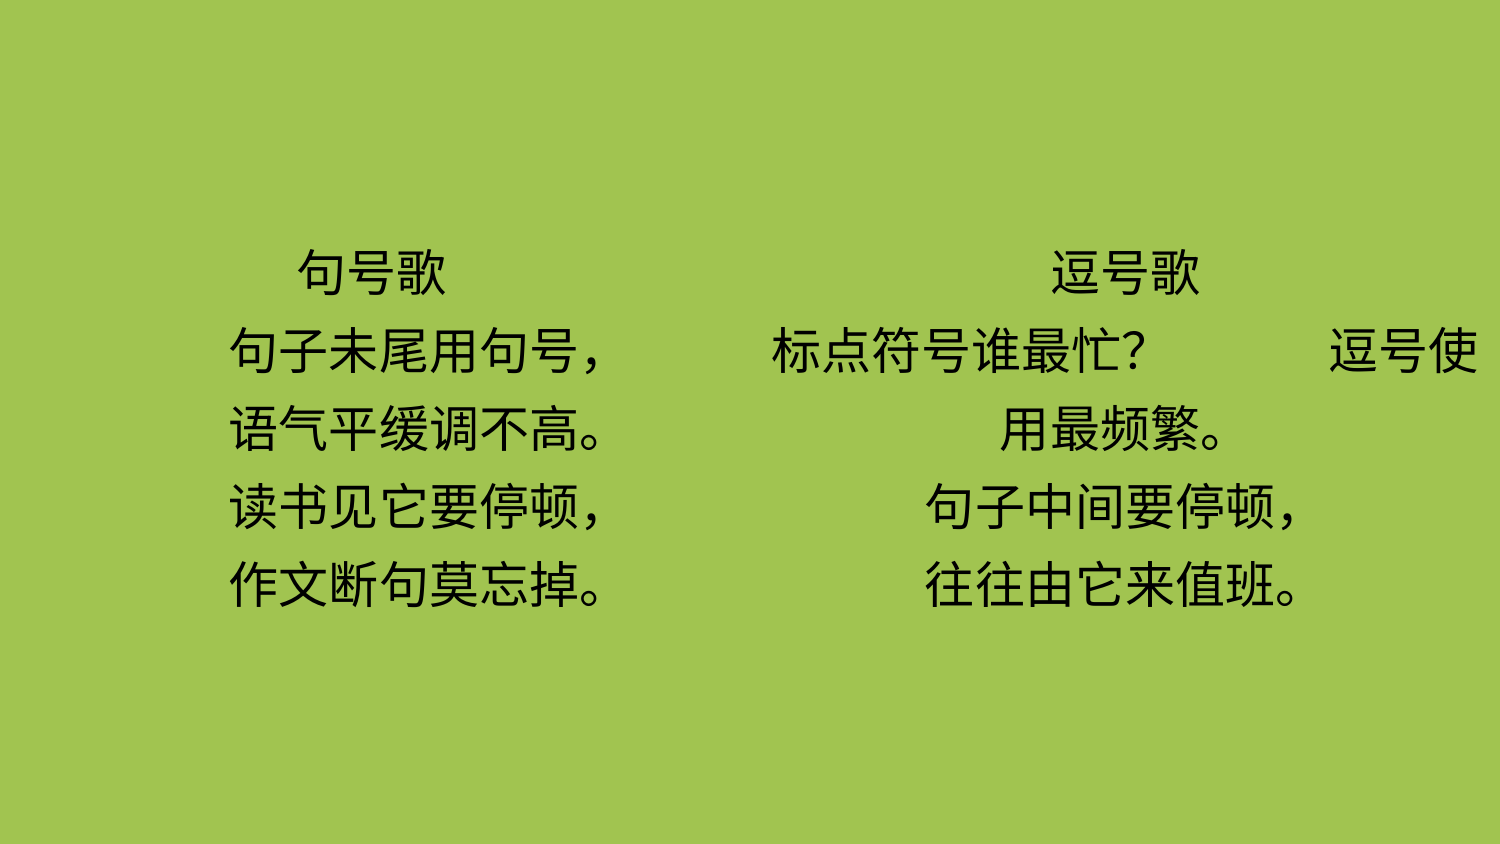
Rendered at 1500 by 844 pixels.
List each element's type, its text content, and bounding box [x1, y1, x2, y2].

text_box 句号歌 句子未尾用句号， 语气平缓调不高。 读书见它要停顿， 作文断句莫忘掉。 [183, 218, 749, 620]
text_box 逗号歌 标点符号谁最忙？ 逗号使用最频繁。 句子中间要停顿， 往往由它来值班。 [749, 218, 1500, 620]
